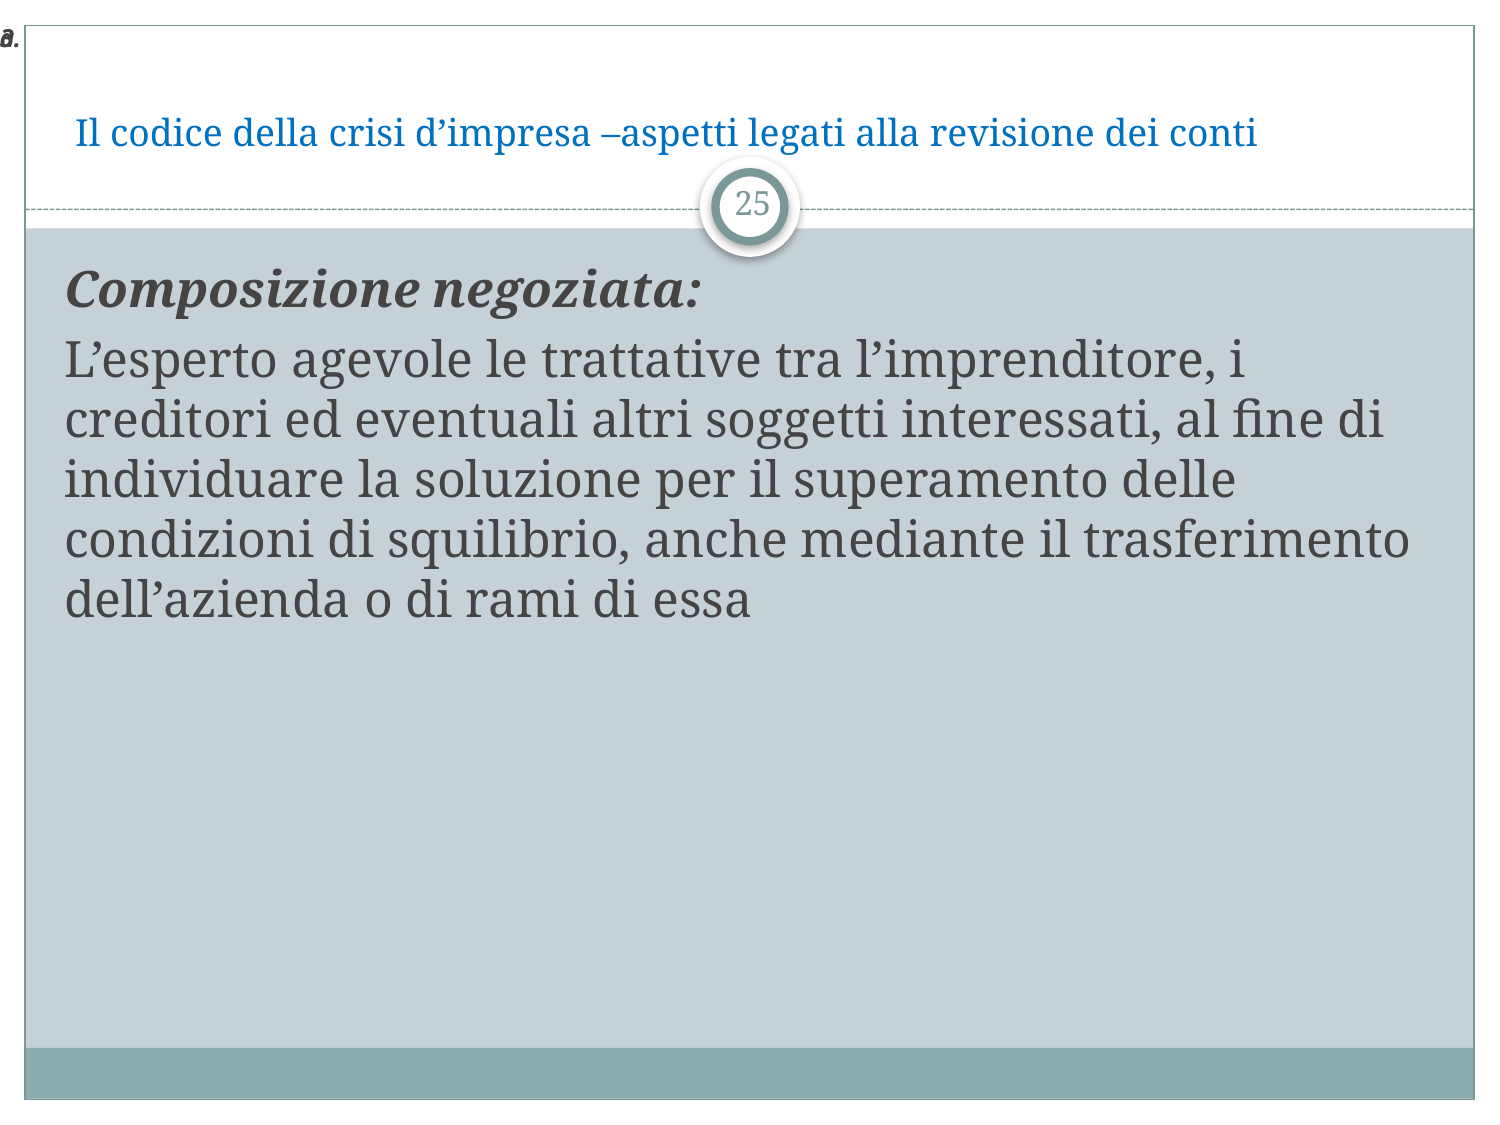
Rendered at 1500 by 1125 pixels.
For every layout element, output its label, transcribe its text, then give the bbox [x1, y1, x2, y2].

text_box 3. [15, 22, 28, 53]
title Il codice della crisi d’impresa –aspetti legati alla revisione dei conti [49, 37, 1450, 162]
list Composizione negoziata: L’esperto agevole le trattative tra l’imprenditore, i creditori ed eventuali altri soggetti interessati, al fine di individuare la soluzione per il superamento delle condizioni di squilibrio, anche mediante il trasferimento dell’azienda o di rami di essa [49, 250, 1445, 1001]
slide_number 25 [715, 168, 791, 241]
text_box a [0, 22, 15, 53]
